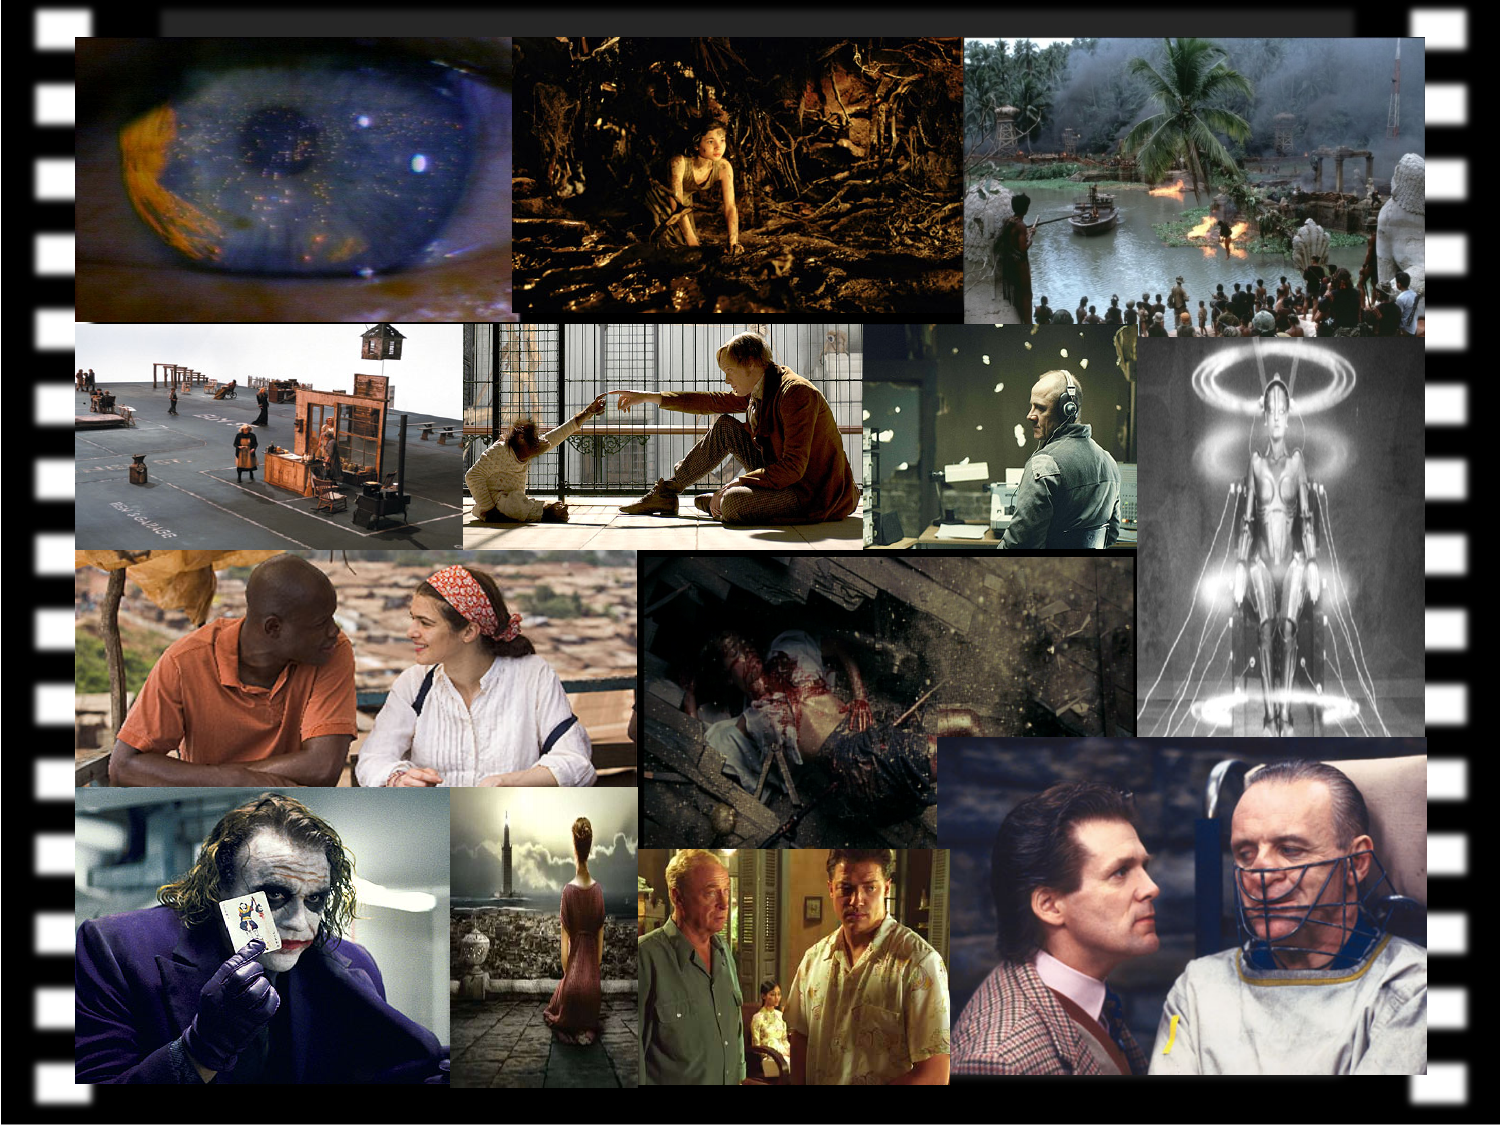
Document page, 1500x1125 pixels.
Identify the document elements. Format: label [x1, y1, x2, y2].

picture [0, 0, 1500, 1125]
list [637, 549, 1132, 848]
